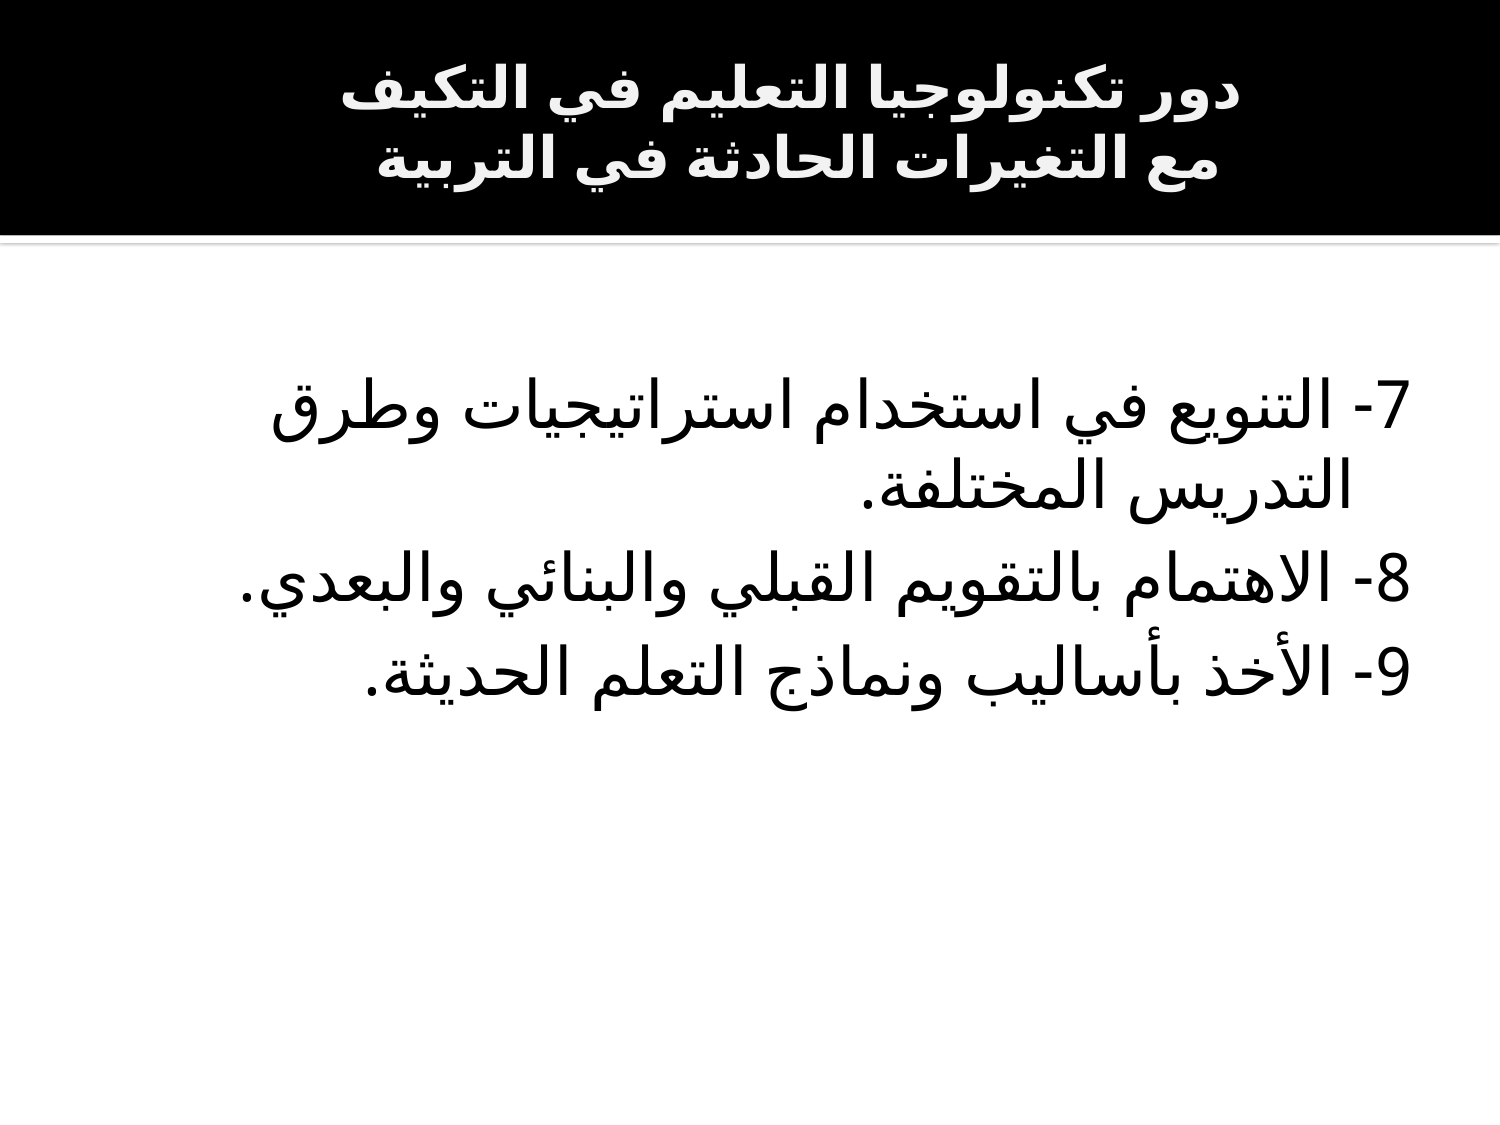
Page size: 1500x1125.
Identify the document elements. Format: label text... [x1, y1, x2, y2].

text_box 7- التنويع في استخدام استراتيجيات وطرق التدريس المختلفة. 8- الاهتمام بالتقويم القبلي والبنائي والبعدي. 9- الأخذ بأساليب ونماذج التعلم الحديثة. [152, 354, 1428, 941]
text_box دور تكنولوجيا التعليم في التكيف مع التغيرات الحادثة في التربية [324, 42, 1273, 198]
title [75, 25, 1425, 231]
